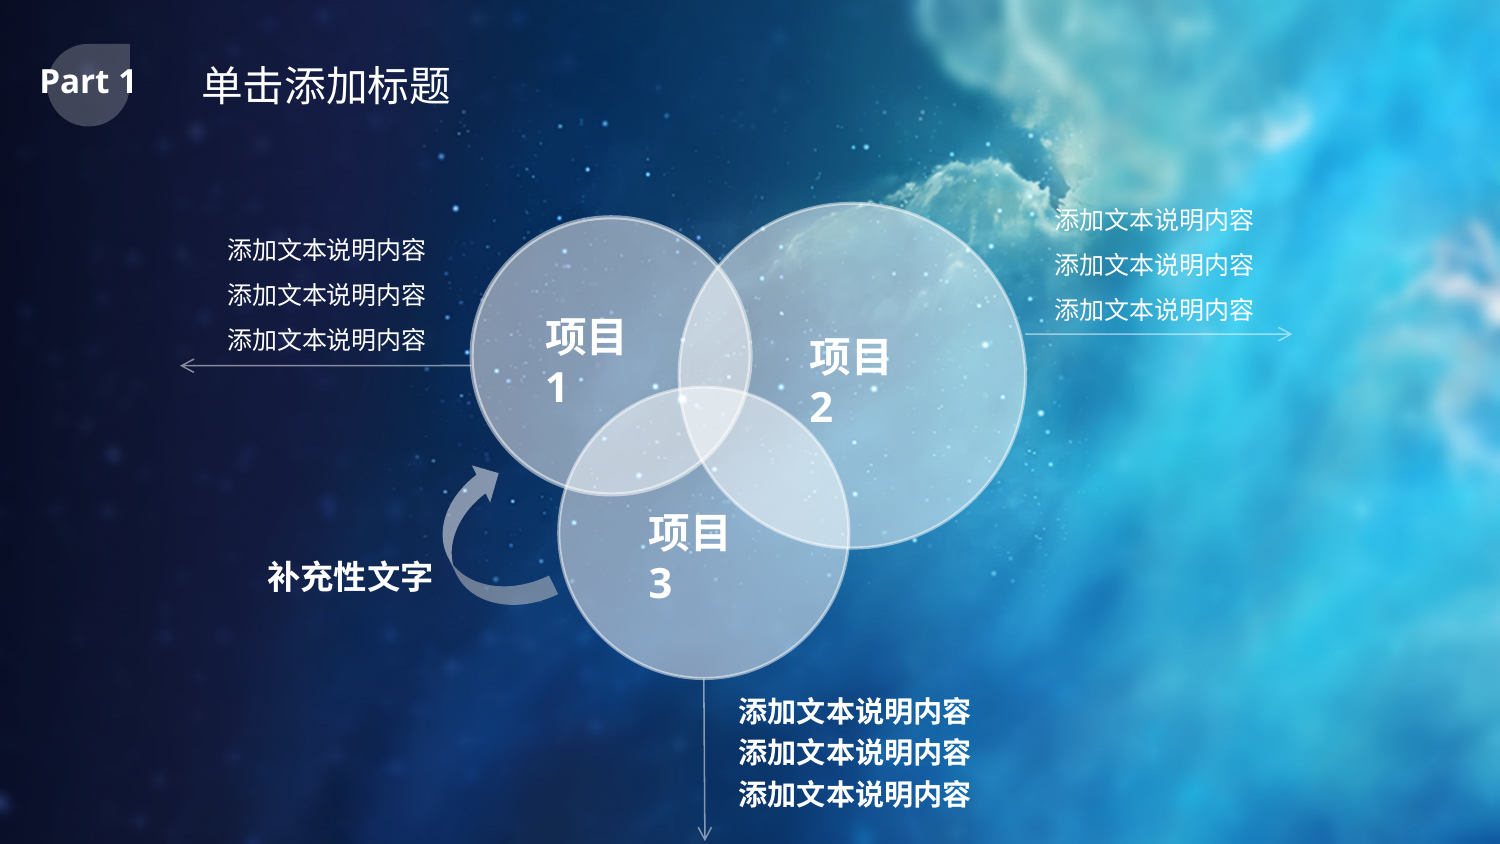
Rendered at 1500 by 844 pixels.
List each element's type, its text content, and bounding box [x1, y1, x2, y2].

text_box [558, 387, 849, 679]
text_box [180, 358, 472, 373]
text_box 项目1 [530, 303, 675, 418]
text_box [697, 678, 713, 842]
text_box [471, 217, 718, 487]
text_box 单击添加标题 [186, 52, 467, 118]
text_box 项目3 [633, 499, 779, 615]
picture [0, 0, 1500, 844]
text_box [22, 43, 154, 127]
text_box 添加文本说明内容 添加文本说明内容 添加文本说明内容 [723, 678, 1020, 820]
text_box 添加文本说明内容添加文本说明内容 添加文本说明内容 [1039, 182, 1293, 332]
text_box [442, 465, 499, 549]
text_box 添加文本说明内容添加文本说明内容 添加文本说明内容 [212, 212, 466, 362]
text_box [679, 203, 1026, 549]
text_box 补充性文字 [239, 549, 462, 604]
text_box 项目2 [794, 323, 939, 438]
text_box [1025, 332, 1293, 342]
